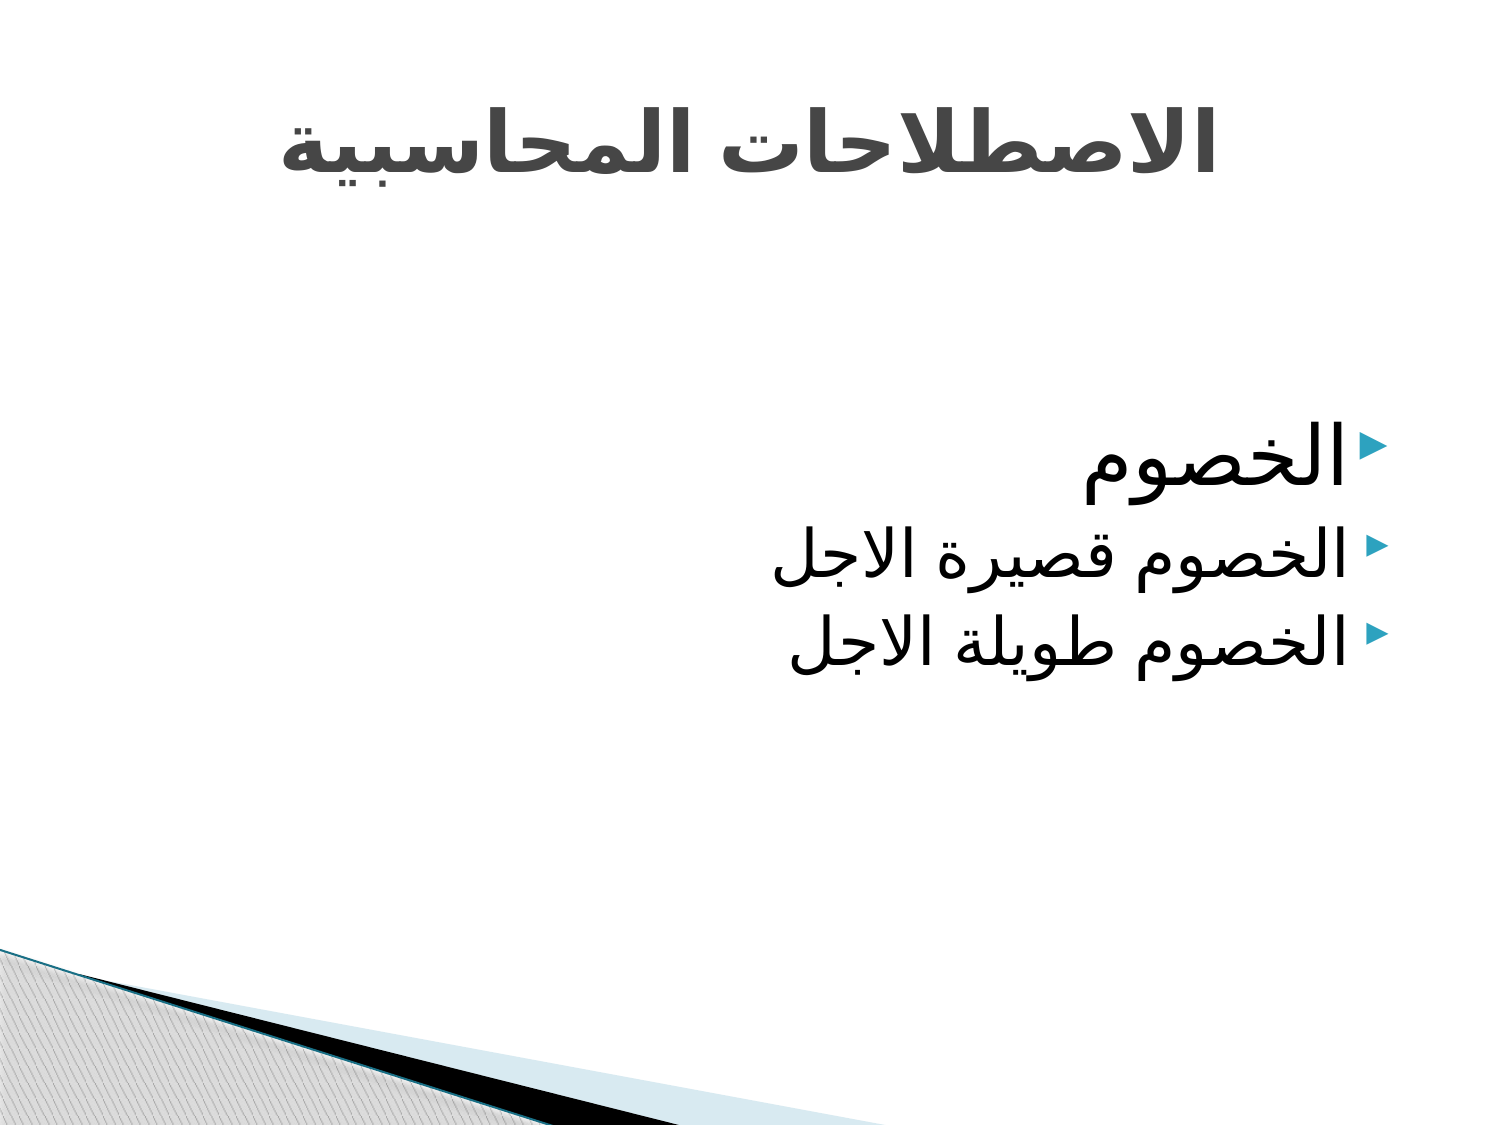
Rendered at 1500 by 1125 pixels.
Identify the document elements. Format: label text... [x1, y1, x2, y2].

title الاصطلاحات المحاسبية [75, 45, 1425, 233]
list الخصوم الخصوم قصيرة الاجل الخصوم طويلة الاجل [75, 243, 1425, 986]
